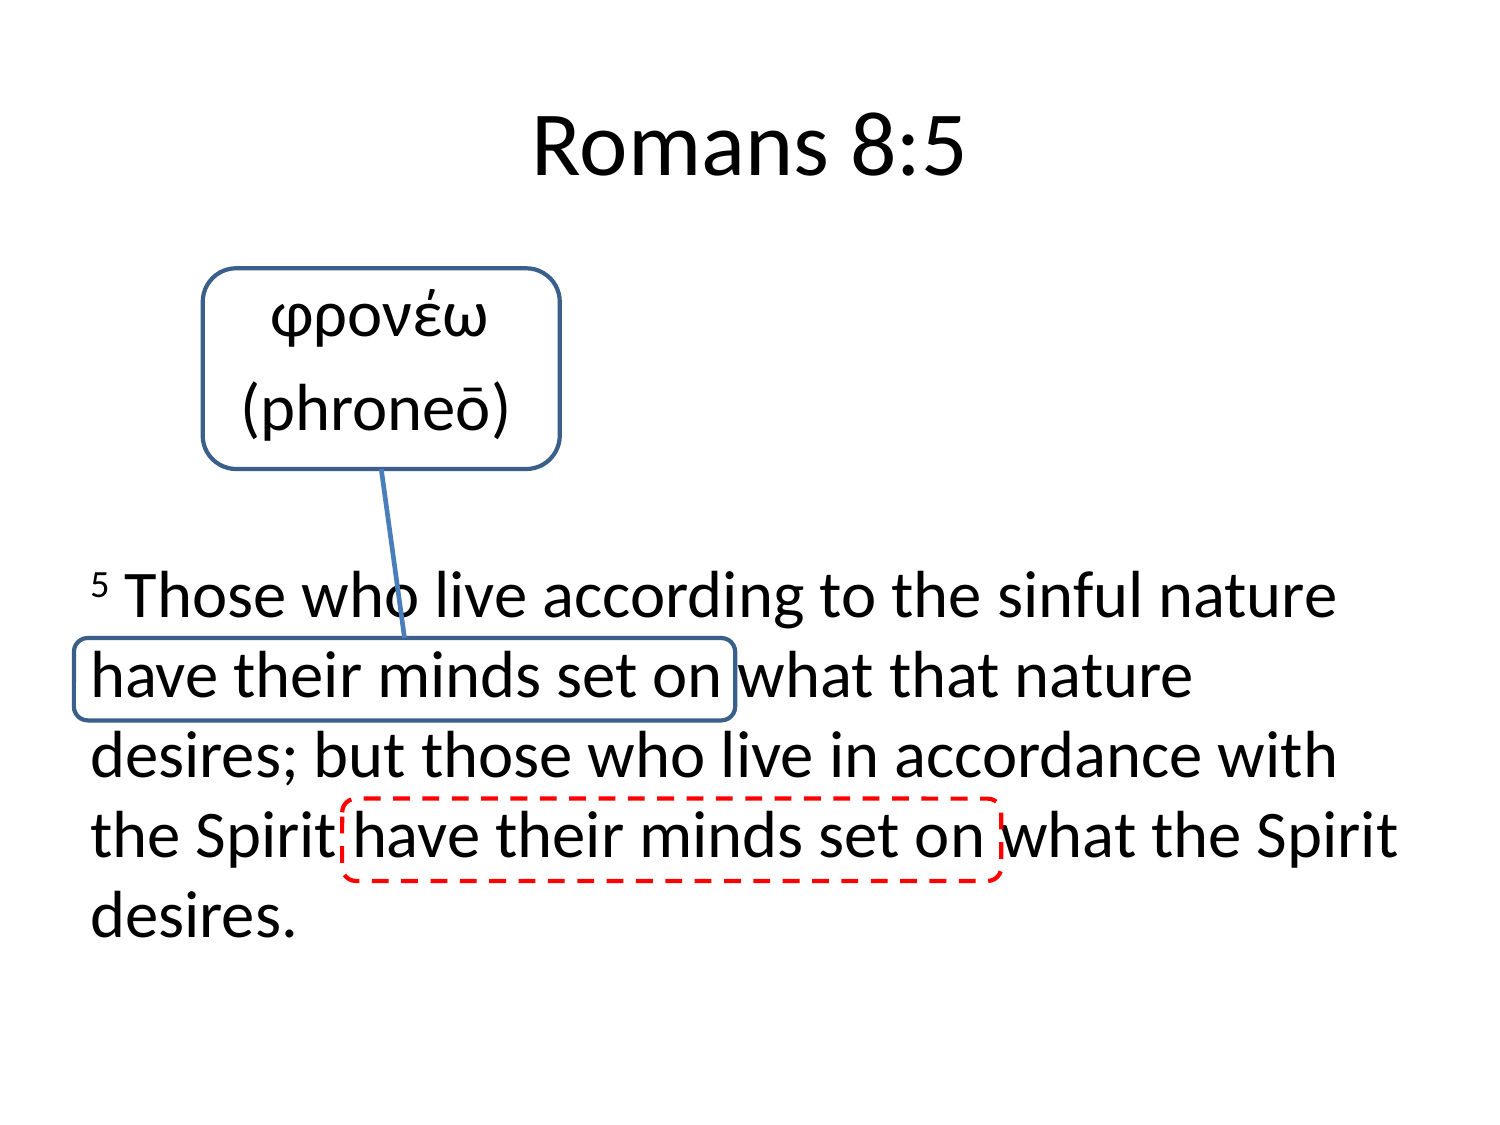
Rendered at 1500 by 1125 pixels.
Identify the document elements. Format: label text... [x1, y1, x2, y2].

text_box [340, 796, 1004, 884]
text_box [71, 635, 738, 723]
title Romans 8:5 [75, 45, 1425, 233]
list φρονέω (phroneō) 5 Those who live according to the sinful nature have their minds set on what that nature desires; but those who live in accordance with the Spirit have their minds set on what the Spirit desires. [75, 262, 1425, 1005]
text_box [380, 468, 405, 639]
text_box [200, 266, 562, 472]
